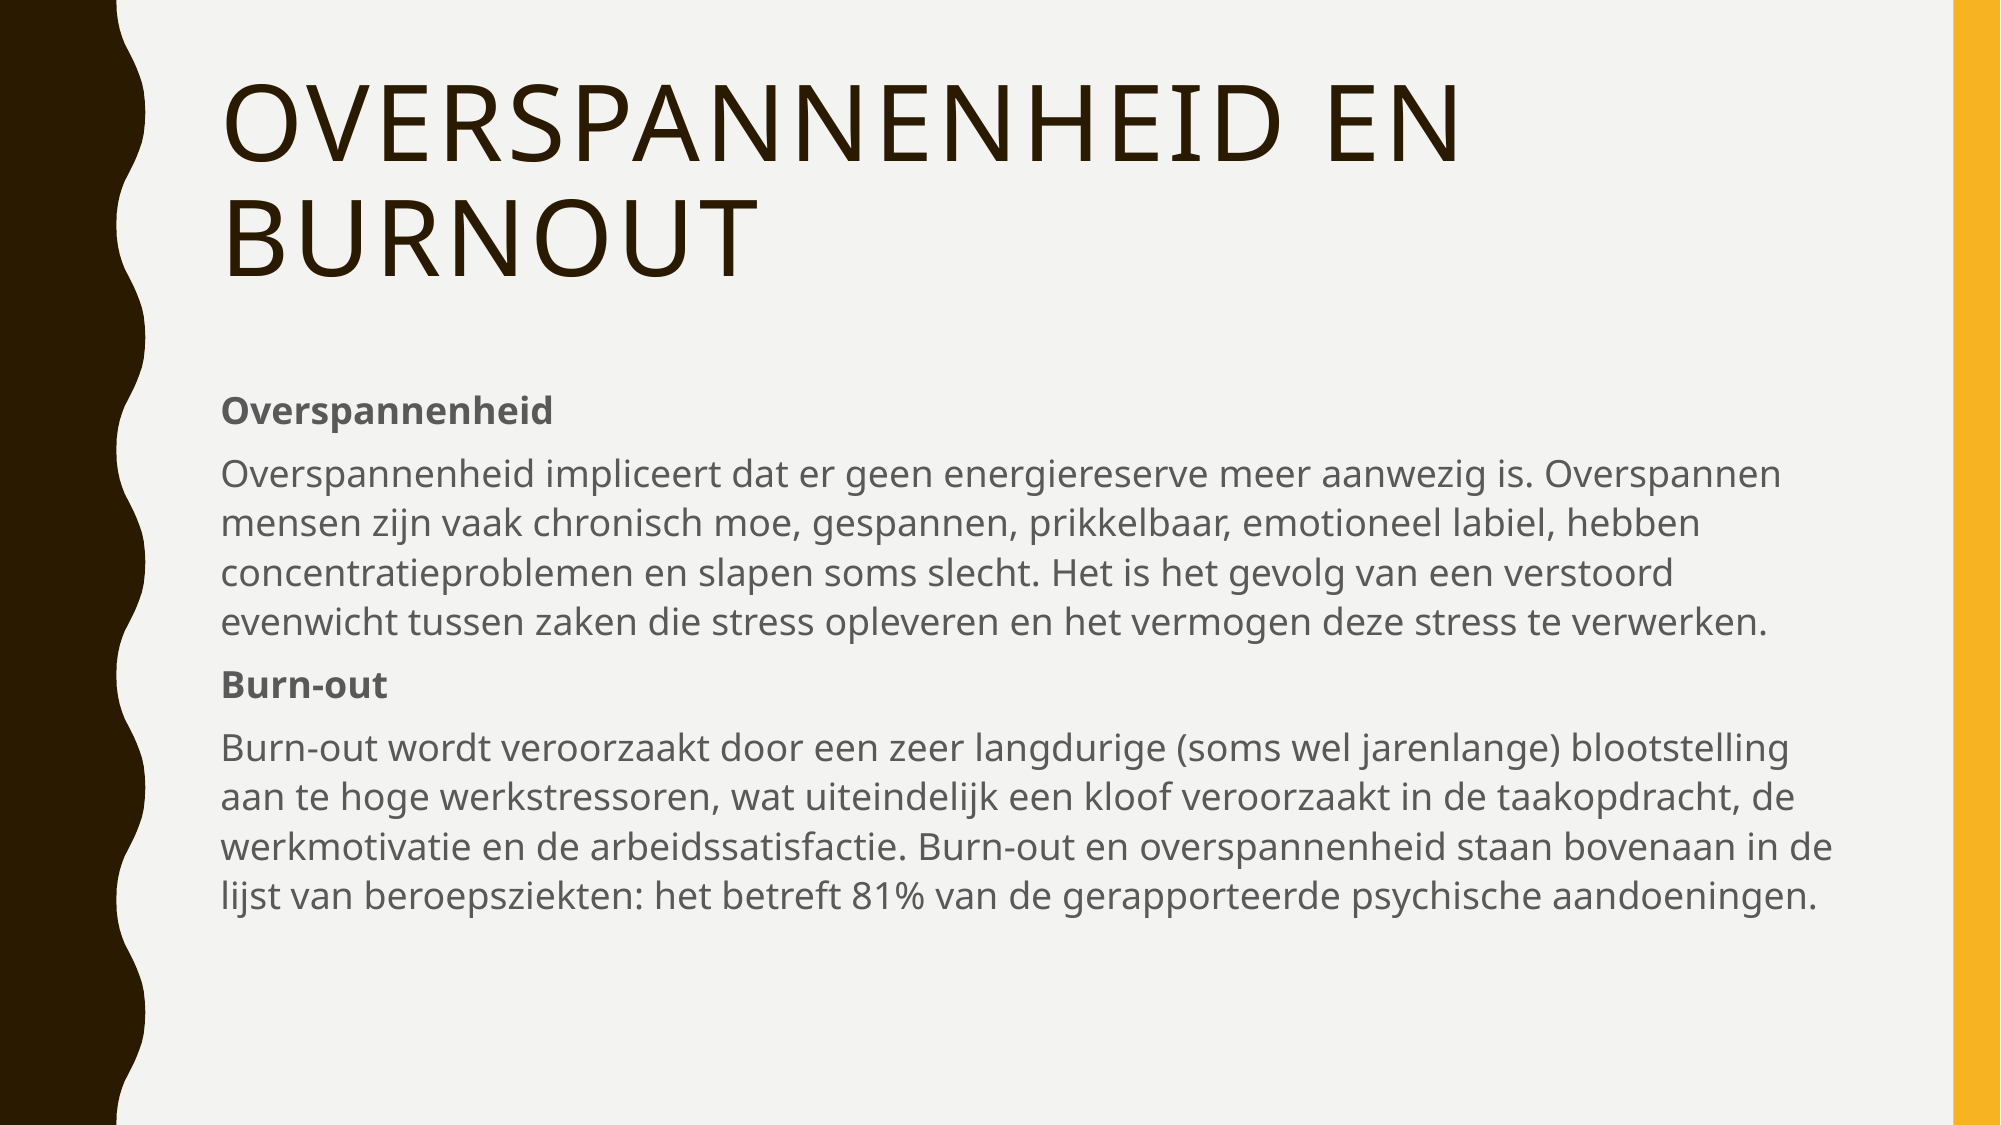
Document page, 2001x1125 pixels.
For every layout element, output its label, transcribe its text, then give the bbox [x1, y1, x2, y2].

list Overspannenheid Overspannenheid impliceert dat er geen energiereserve meer aanwezig is. Overspannen mensen zijn vaak chronisch moe, gespannen, prikkelbaar, emotioneel labiel, hebben concentratieproblemen en slapen soms slecht. Het is het gevolg van een verstoord evenwicht tussen zaken die stress opleveren en het vermogen deze stress te verwerken. Burn-out Burn-out wordt veroorzaakt door een zeer langdurige (soms wel jarenlange) blootstelling aan te hoge werkstressoren, wat uiteindelijk een kloof veroorzaakt in de taakopdracht, de werkmotivatie en de arbeidssatisfactie. Burn-out en overspannenheid staan bovenaan in de lijst van beroepsziekten: het betreft 81% van de gerapporteerde psychische aandoeningen. [205, 375, 1875, 965]
title Overspannenheid en burnout [205, 62, 1875, 308]
